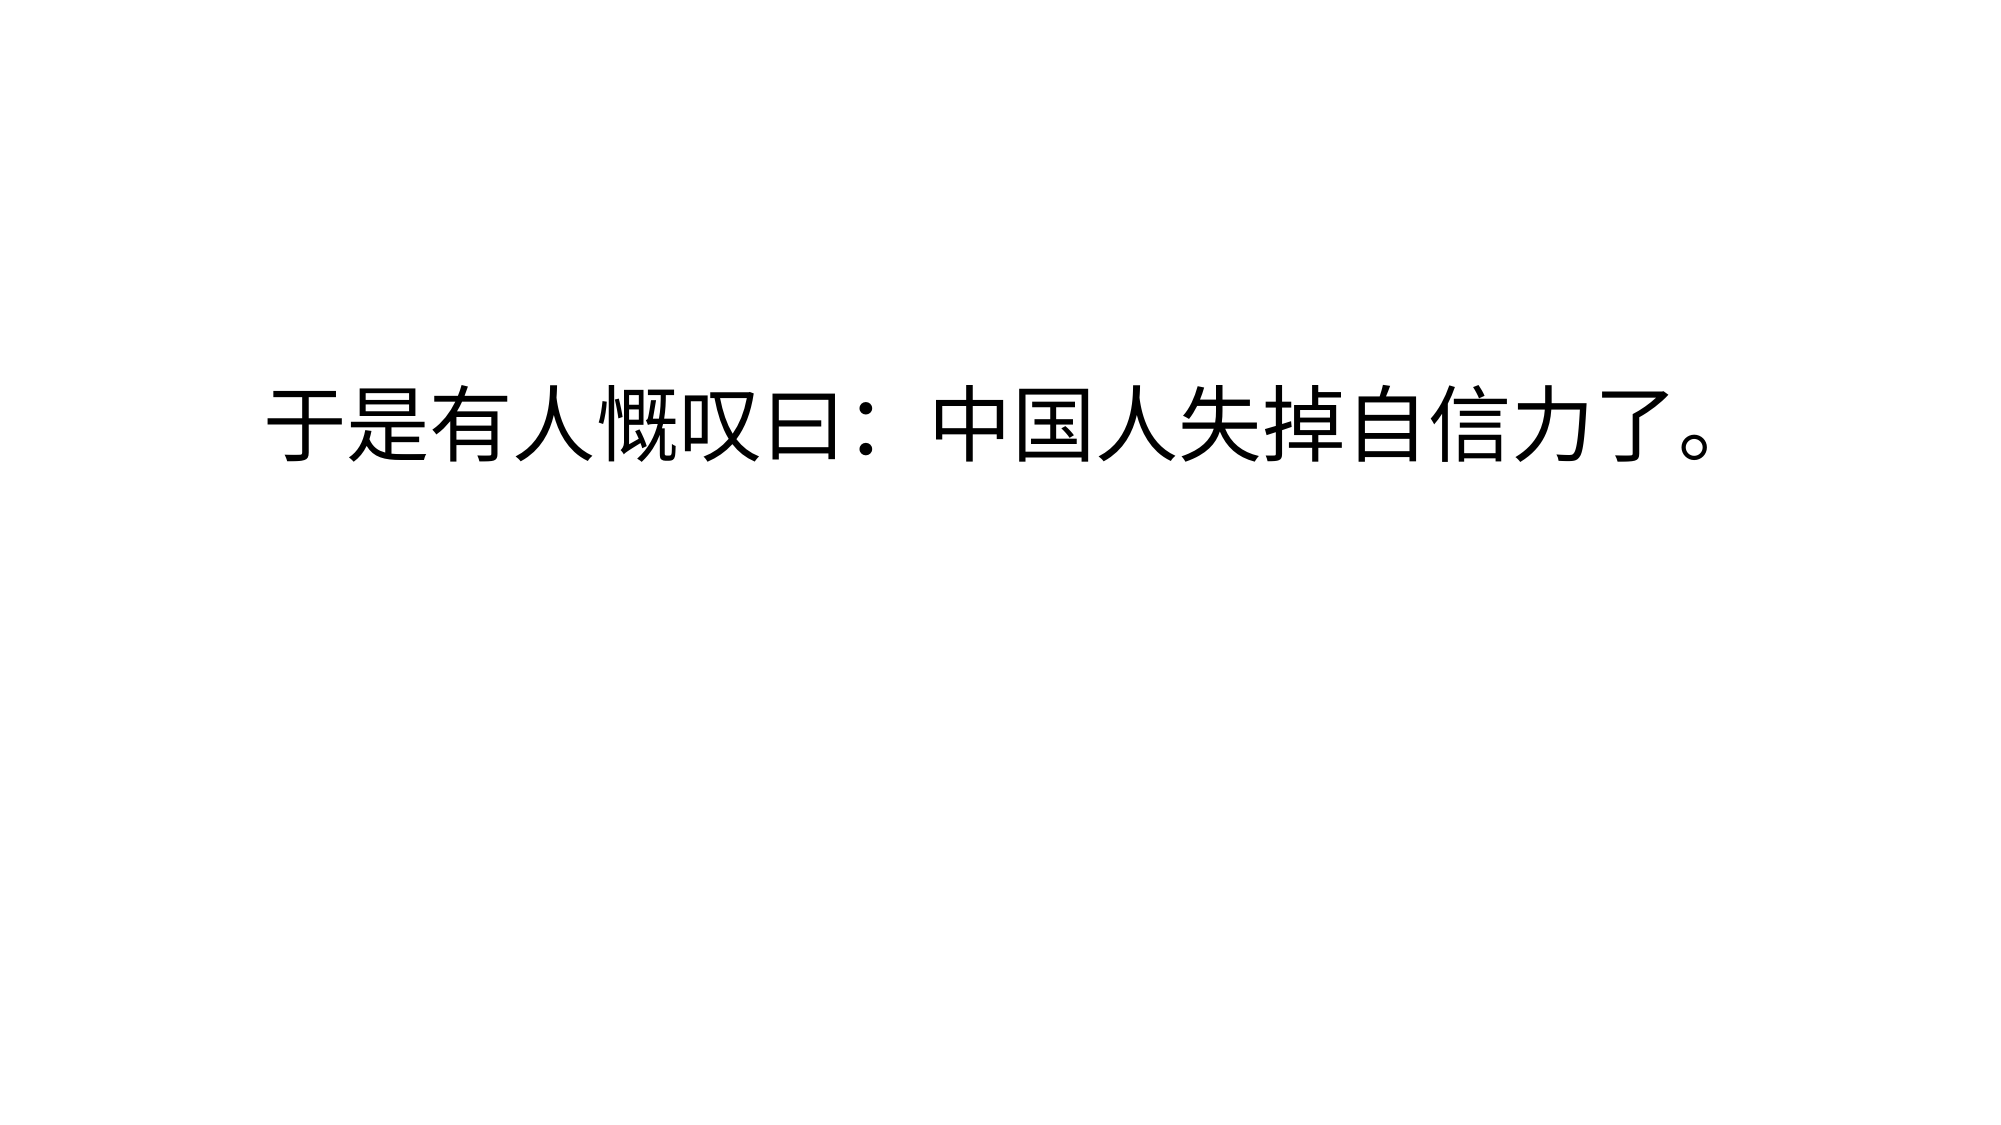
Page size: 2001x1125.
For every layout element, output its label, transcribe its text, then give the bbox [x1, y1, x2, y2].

list 于是有人慨叹曰：中国人失掉自信力了。 [248, 375, 1778, 778]
